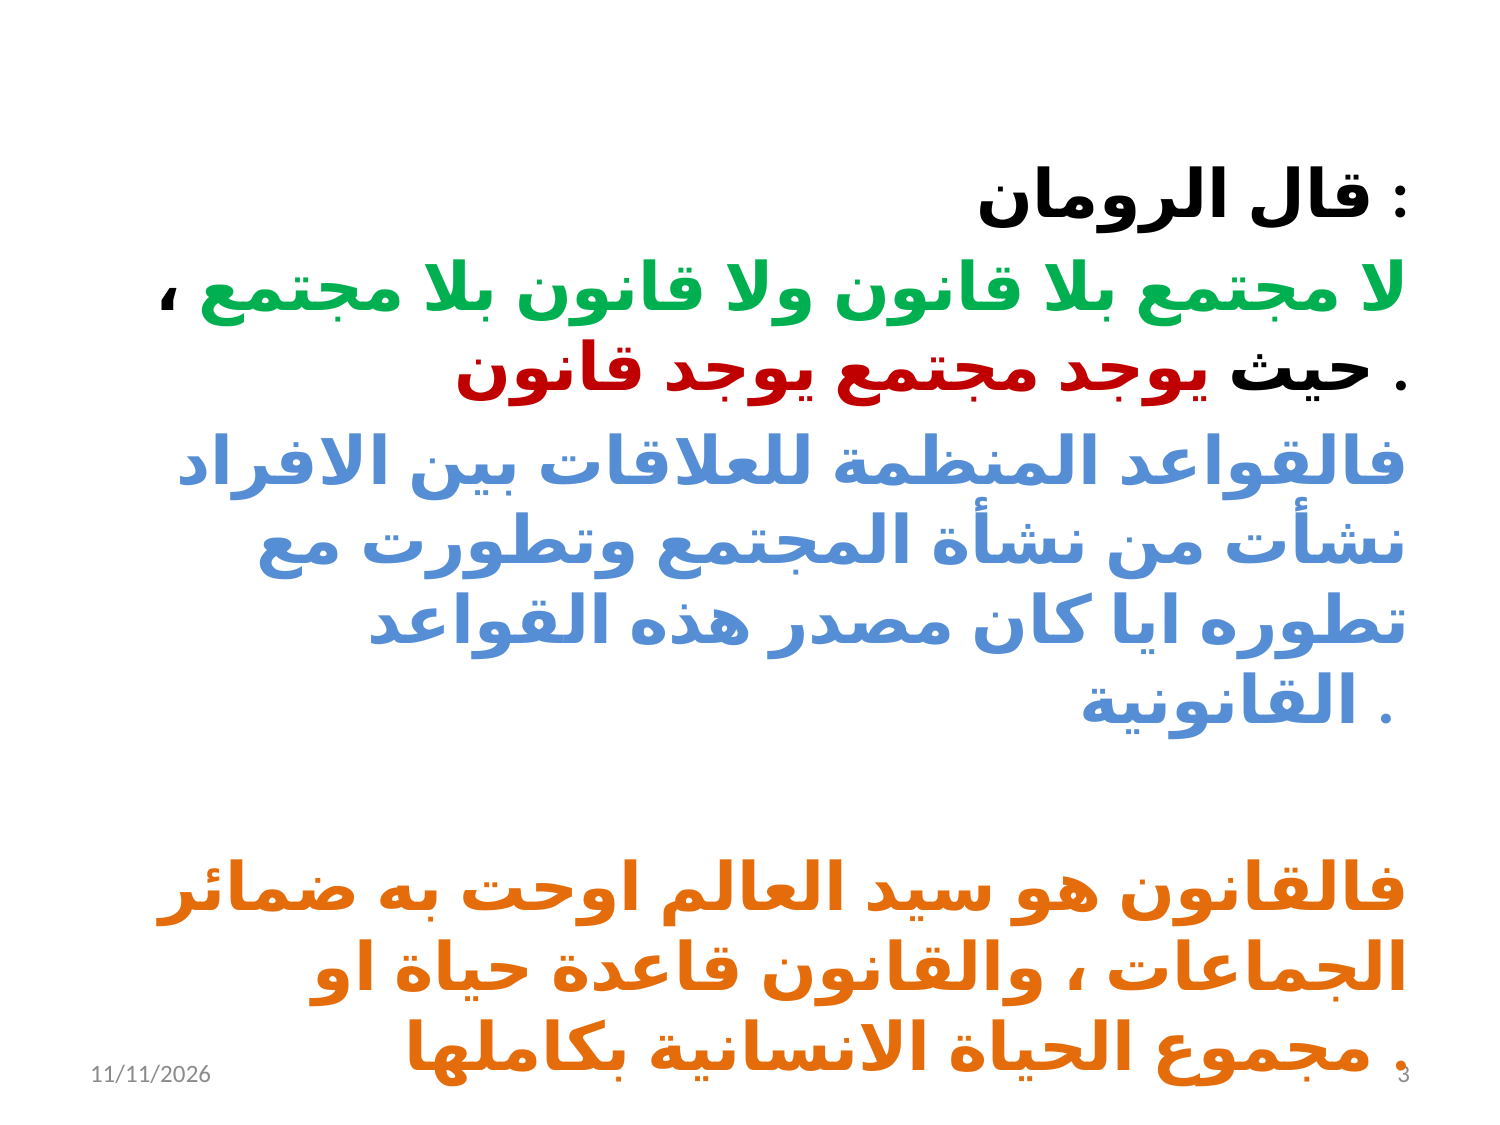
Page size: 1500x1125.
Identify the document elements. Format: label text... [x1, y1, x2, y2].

slide_number 3 [1074, 1042, 1425, 1103]
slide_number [75, 1042, 425, 1103]
list قال الرومان : لا مجتمع بلا قانون ولا قانون بلا مجتمع ، حيث يوجد مجتمع يوجد قانون . فالقواعد المنظمة للعلاقات بين الافراد نشأت من نشأة المجتمع وتطورت مع تطوره ايا كان مصدر هذه القواعد القانونية . فالقانون هو سيد العالم اوحت به ضمائر الجماعات ، والقانون قاعدة حياة او مجموع الحياة الانسانية بكاملها . [75, 50, 1425, 1005]
